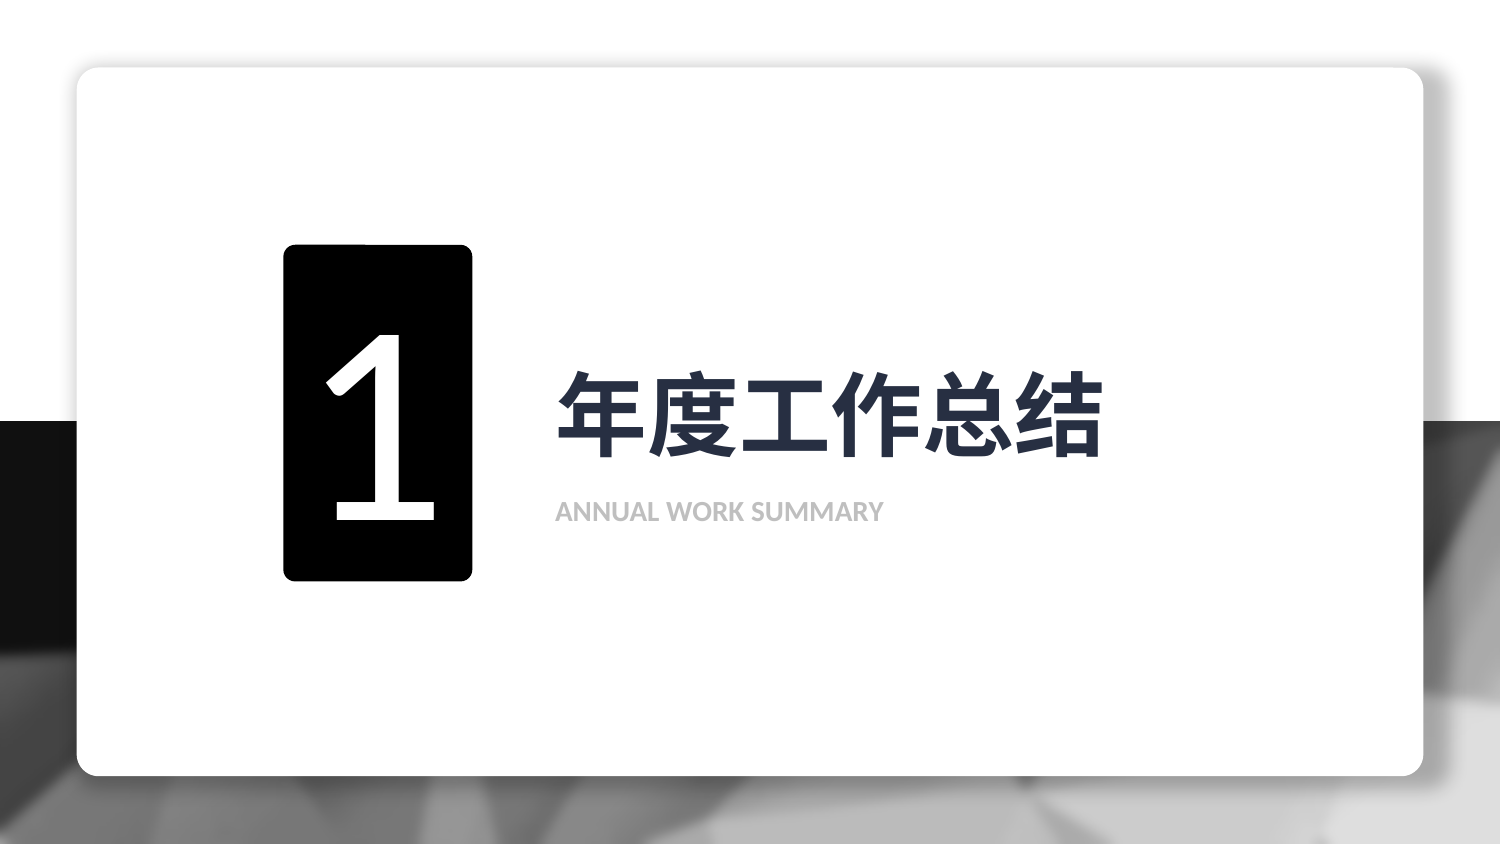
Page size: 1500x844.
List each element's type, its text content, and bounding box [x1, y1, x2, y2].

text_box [283, 232, 479, 582]
picture [0, 421, 1500, 844]
text_box 年度工作总结 [555, 357, 1141, 420]
text_box [74, 65, 1426, 420]
